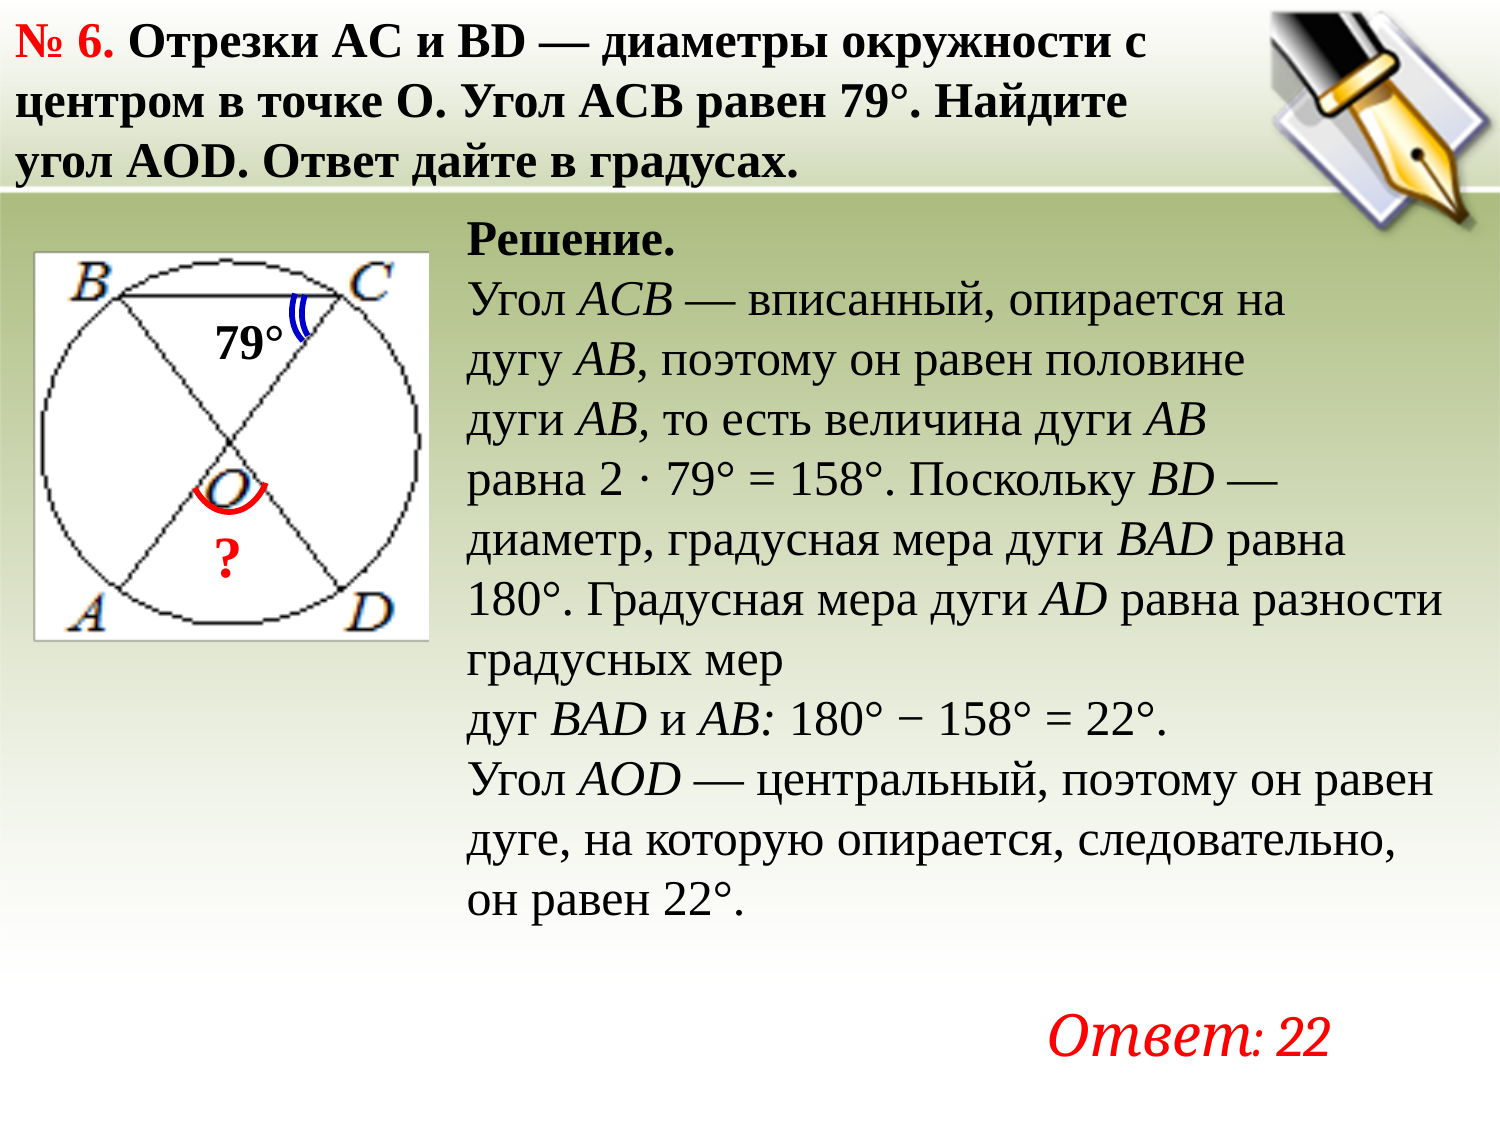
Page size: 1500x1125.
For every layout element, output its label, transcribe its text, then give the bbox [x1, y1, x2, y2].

text_box Решение. Угол ACB — вписанный, опирается на дугу AB, поэтому он равен половине дуги AB, то есть величина дуги AB равна 2 · 79° = 158°. Поскольку BD — диаметр, градусная мера дуги BAD равна 180°. Градусная мера дуги AD равна разности градусных мер дуг BAD и AB: 180° − 158° = 22°. Угол AOD — центральный, поэтому он равен дуге, на которую опирается, следовательно, он равен 22°. [451, 198, 1472, 993]
text_box № 6. Отрезки AC и BD — диаметры окружности с центром в точке O. Угол ACB равен 79°. Найдите угол AOD. Ответ дайте в градусах. [0, 0, 1327, 195]
text_box Ответ: 22 [1031, 993, 1441, 1076]
picture [0, 0, 1500, 1125]
